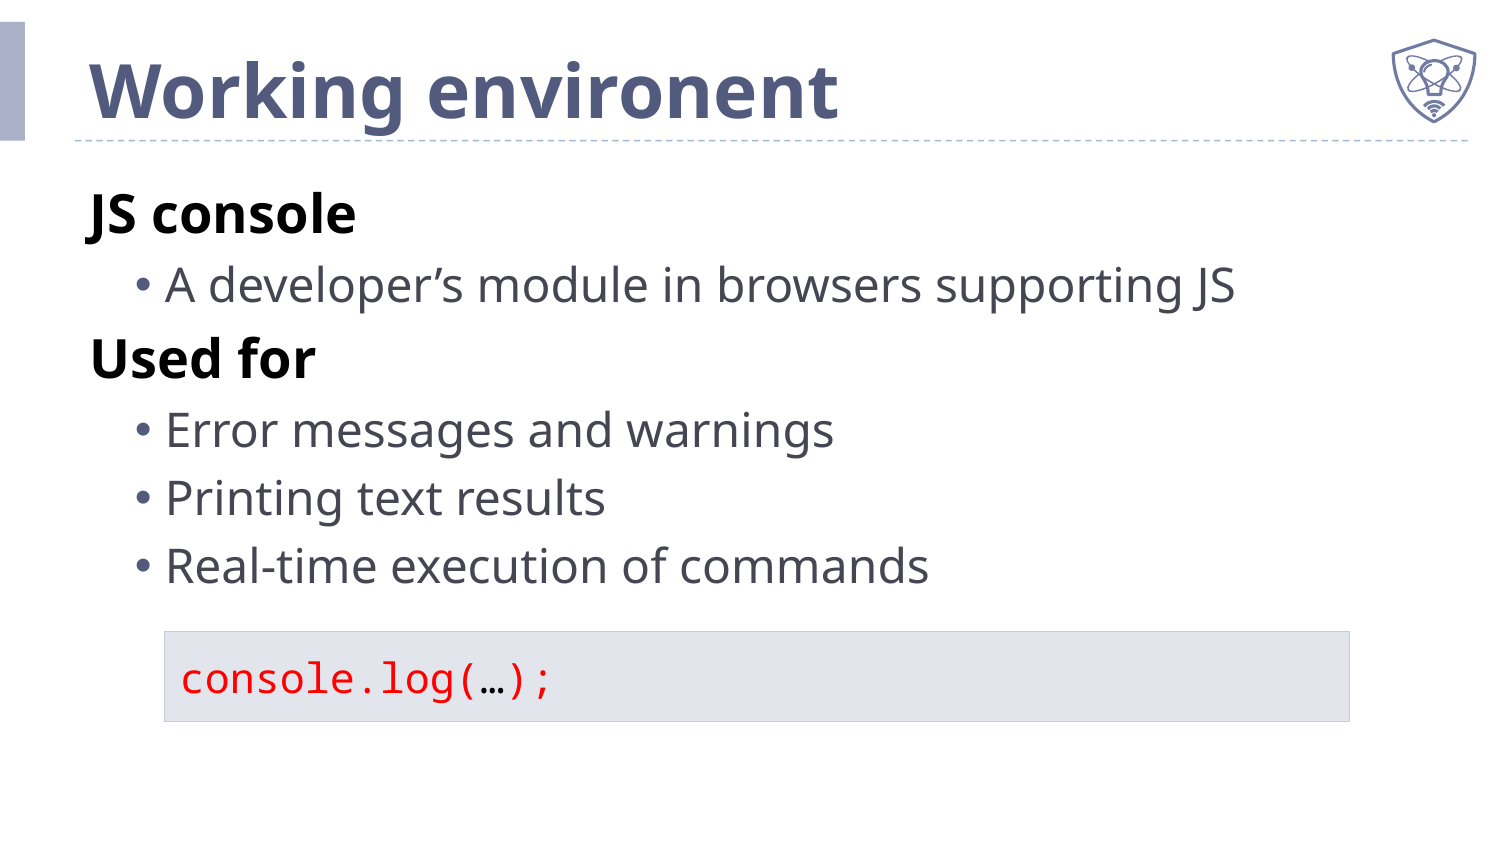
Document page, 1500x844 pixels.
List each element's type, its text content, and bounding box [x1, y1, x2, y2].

list JS console A developer’s module in browsers supporting JS Used for Error messages and warnings Printing text results Real-time execution of commands [75, 171, 1475, 835]
title Working environent [75, 18, 1475, 141]
text_box console.log(…); [164, 631, 1350, 722]
